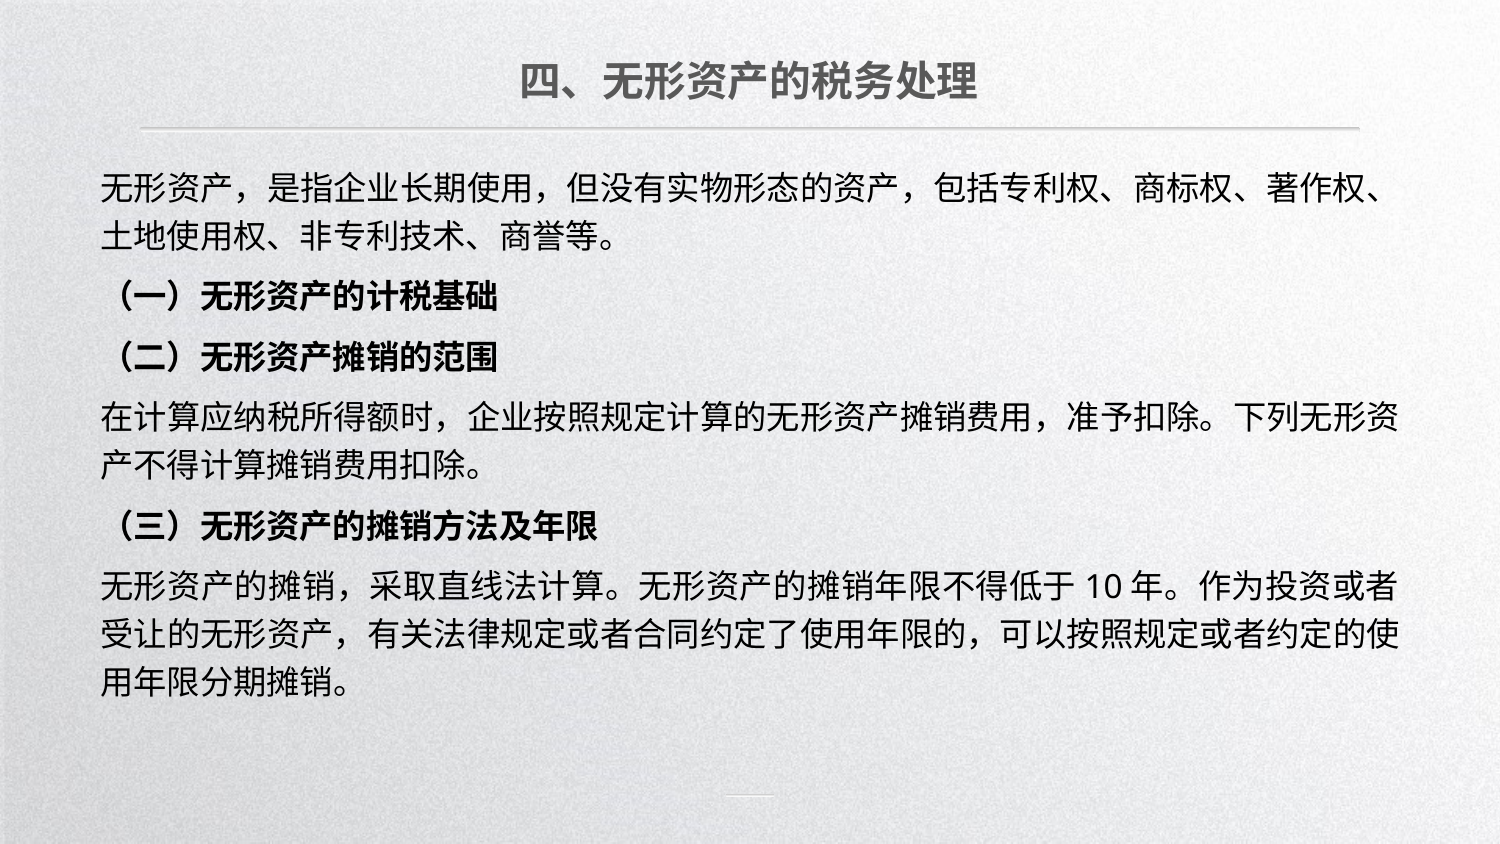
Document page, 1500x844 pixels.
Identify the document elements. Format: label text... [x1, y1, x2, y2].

text_box 四、无形资产的税务处理 [459, 49, 1038, 111]
picture [0, 0, 1500, 844]
text_box 无形资产，是指企业长期使用，但没有实物形态的资产，包括专利权、商标权、著作权、土地使用权、非专利技术、商誉等。 （一）无形资产的计税基础 （二）无形资产摊销的范围 在计算应纳税所得额时，企业按照规定计算的无形资产摊销费用，准予扣除。下列无形资产不得计算摊销费用扣除。 （三）无形资产的摊销方法及年限 无形资产的摊销，采取直线法计算。无形资产的摊销年限不得低于10年。作为投资或者受让的无形资产，有关法律规定或者合同约定了使用年限的，可以按照规定或者约定的使用年限分期摊销。 [100, 159, 1400, 701]
